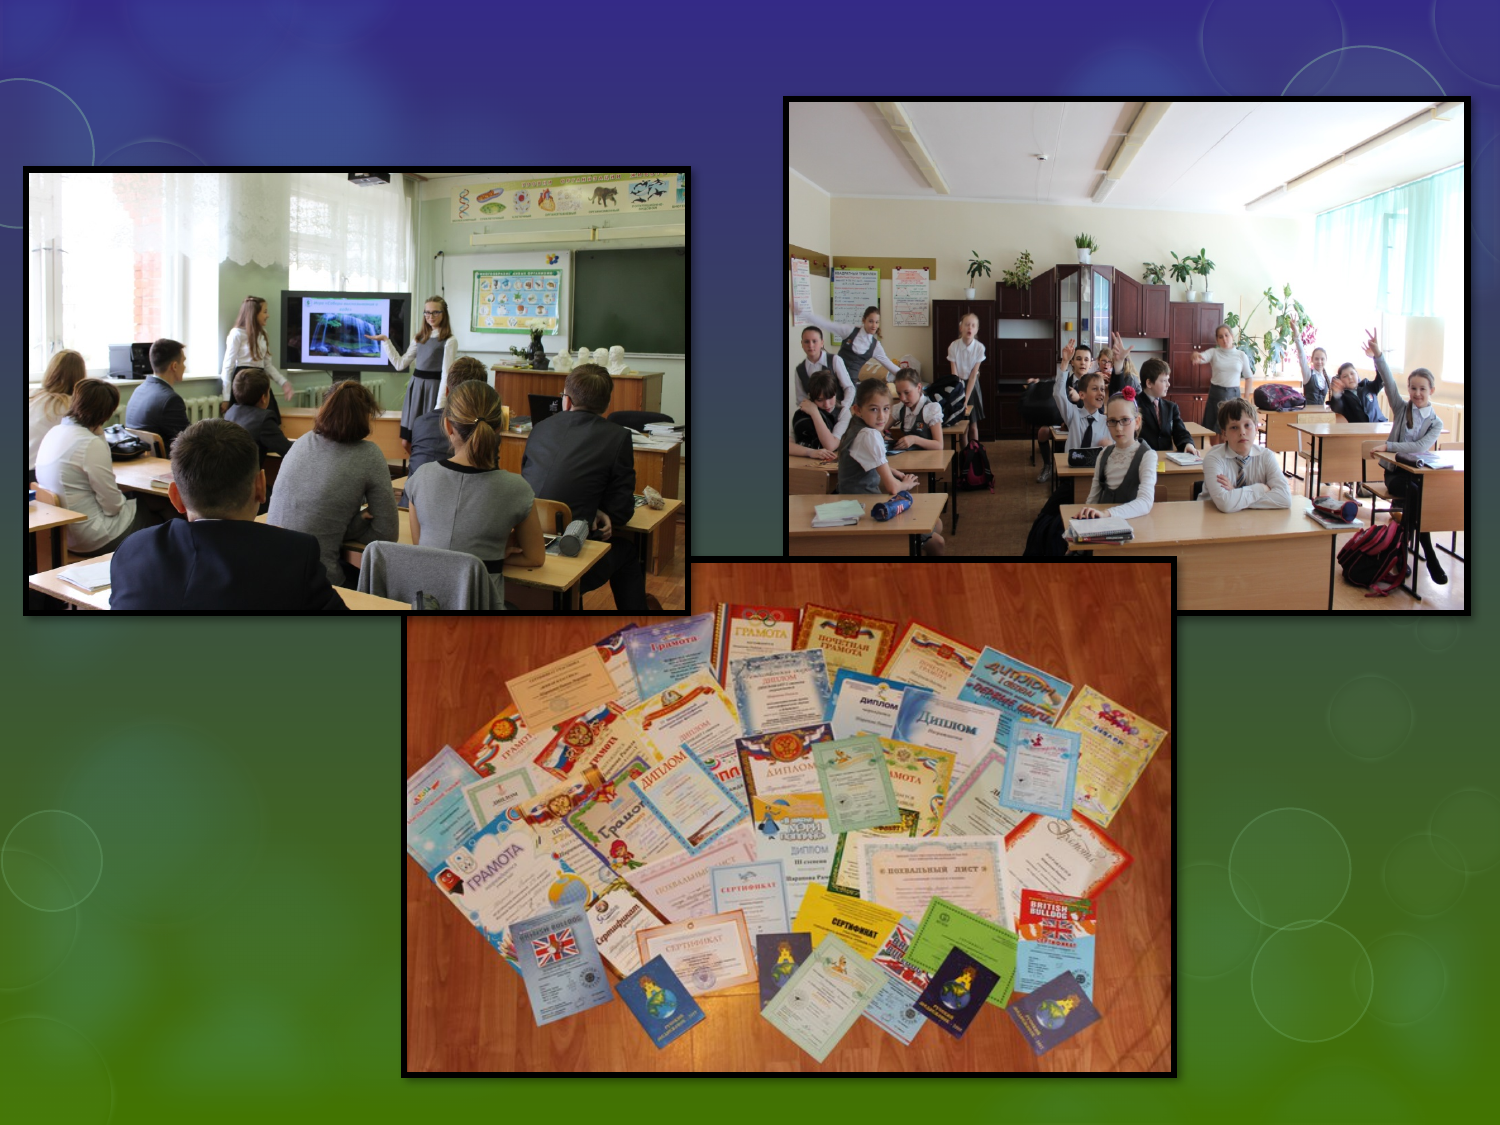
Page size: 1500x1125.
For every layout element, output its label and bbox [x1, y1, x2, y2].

picture [406, 561, 1172, 1073]
list [28, 172, 686, 611]
list [788, 101, 1465, 611]
